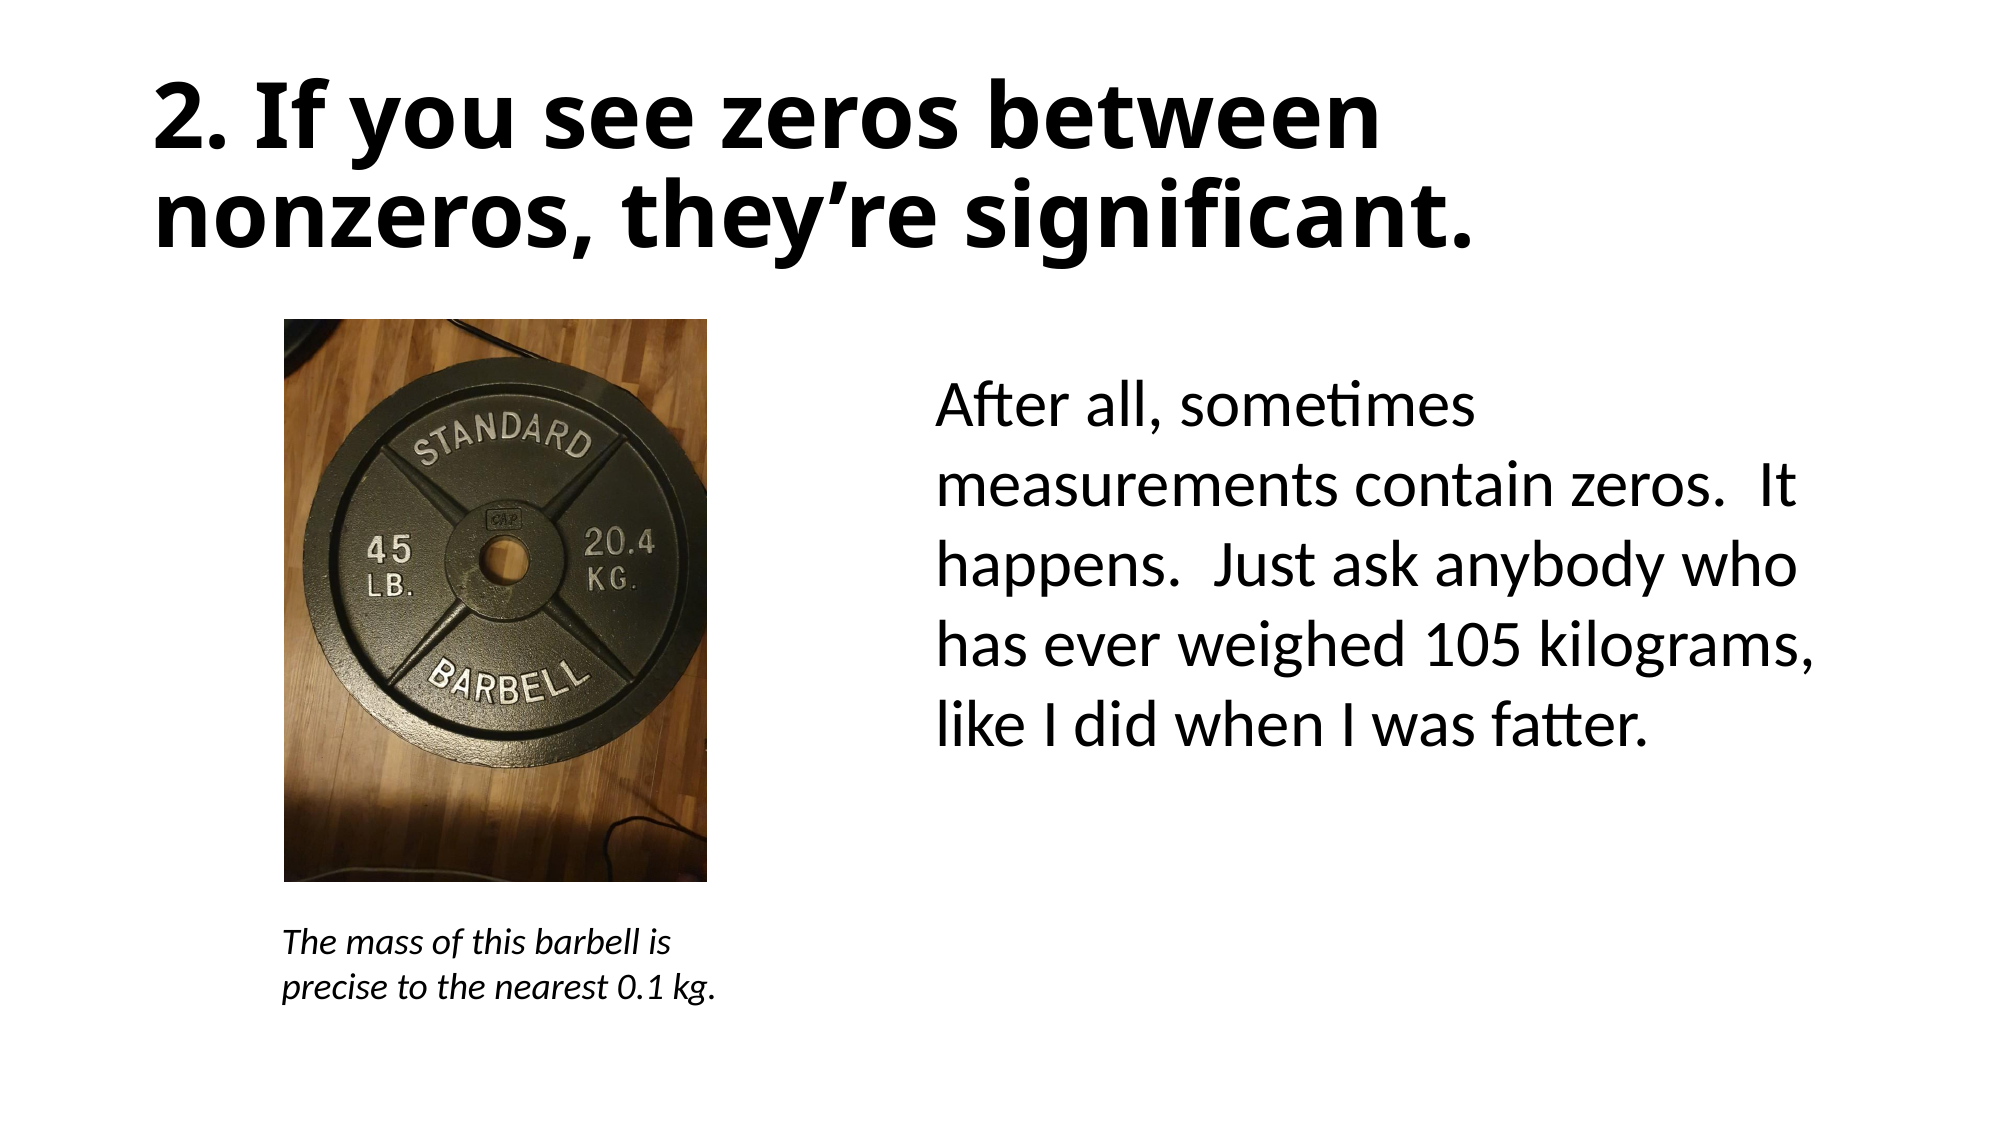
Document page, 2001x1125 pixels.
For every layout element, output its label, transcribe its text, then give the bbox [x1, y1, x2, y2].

text_box The mass of this barbell is precise to the nearest 0.1 kg. [266, 910, 766, 1015]
text_box After all, sometimes measurements contain zeros. It happens. Just ask anybody who has ever weighed 105 kilograms, like I did when I was fatter. [920, 352, 1835, 768]
picture [284, 319, 707, 882]
title 2. If you see zeros between nonzeros, they’re significant. [137, 59, 1863, 278]
